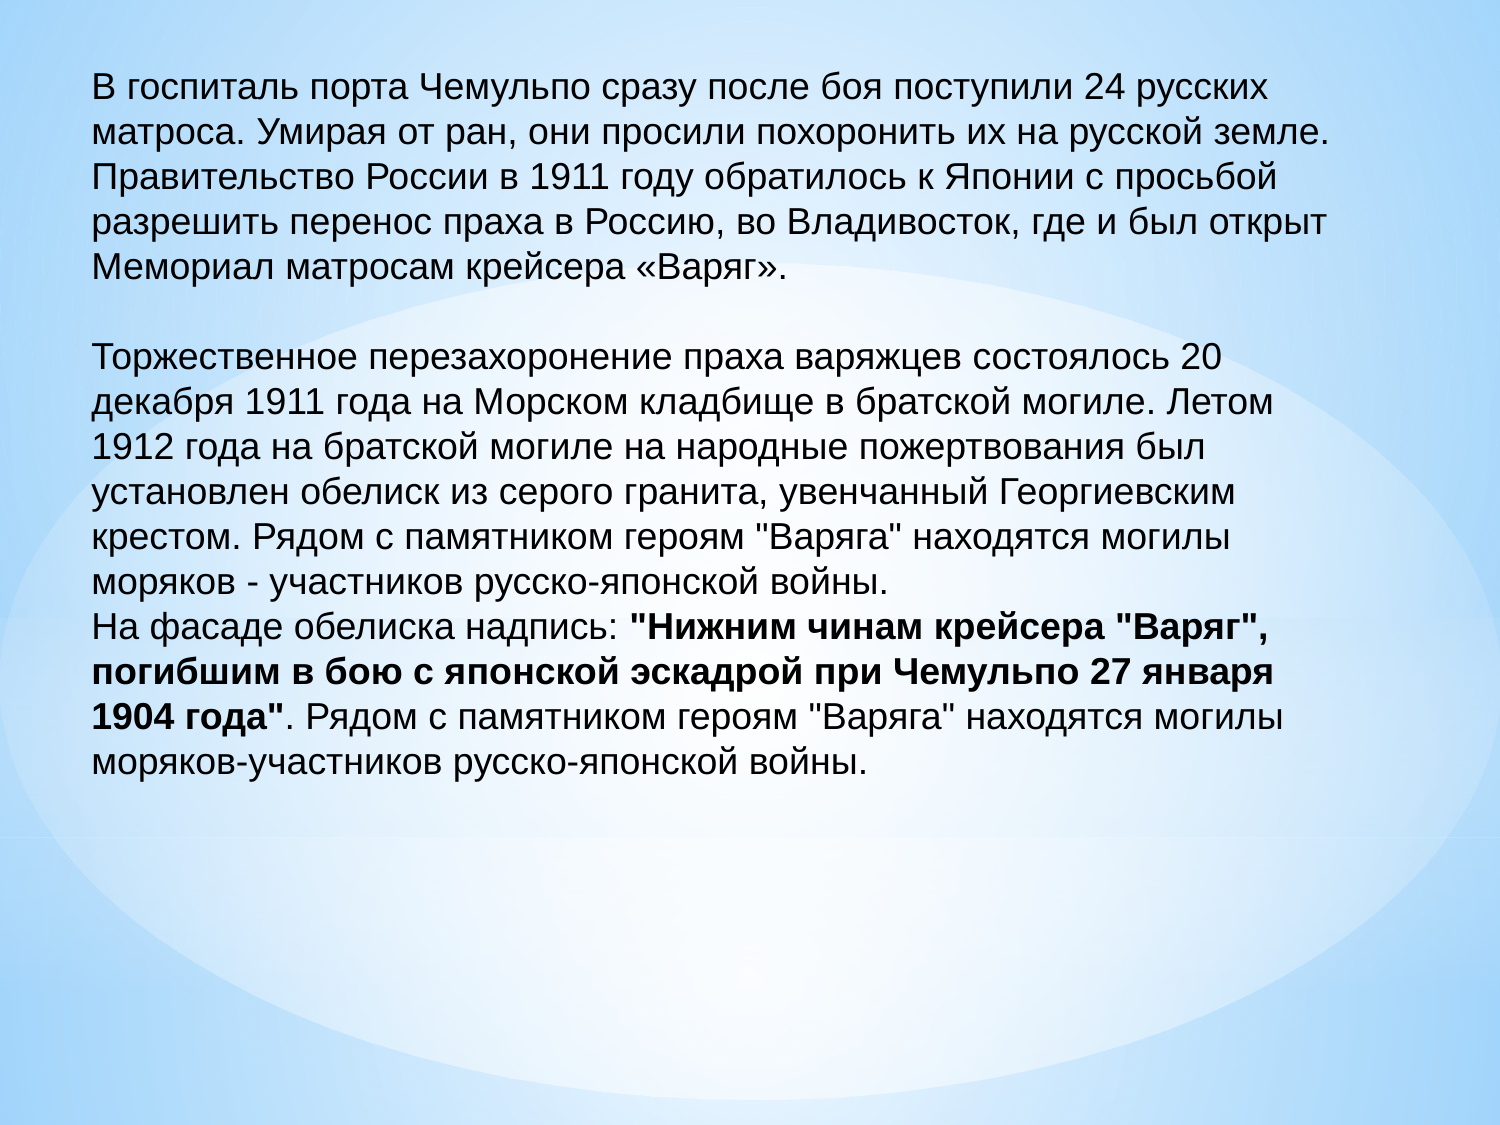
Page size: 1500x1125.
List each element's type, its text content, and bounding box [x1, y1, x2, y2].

text_box В госпиталь порта Чемульпо сразу после боя поступили 24 русских матроса. Умирая от ран, они просили похоронить их на русской земле. Правительство России в 1911 году обратилось к Японии с просьбой разрешить перенос праха в Россию, во Владивосток, где и был открыт Мемориал матросам крейсера «Варяг». Торжественное перезахоронение праха варяжцев состоялось 20 декабря 1911 года на Морском кладбище в братской могиле. Летом 1912 года на братской могиле на народные пожертвования был установлен обелиск из серого гранита, увенчанный Георгиевским крестом. Рядом с памятником героям "Варяга" находятся могилы моряков - участников русско-японской войны. На фасаде обелиска надпись: "Нижним чинам крейсера "Варяг", погибшим в бою с японской эскадрой при Чемульпо 27 января 1904 года". Рядом с памятником героям "Варяга" находятся могилы моряков-участников русско-японской войны. [76, 55, 1353, 880]
